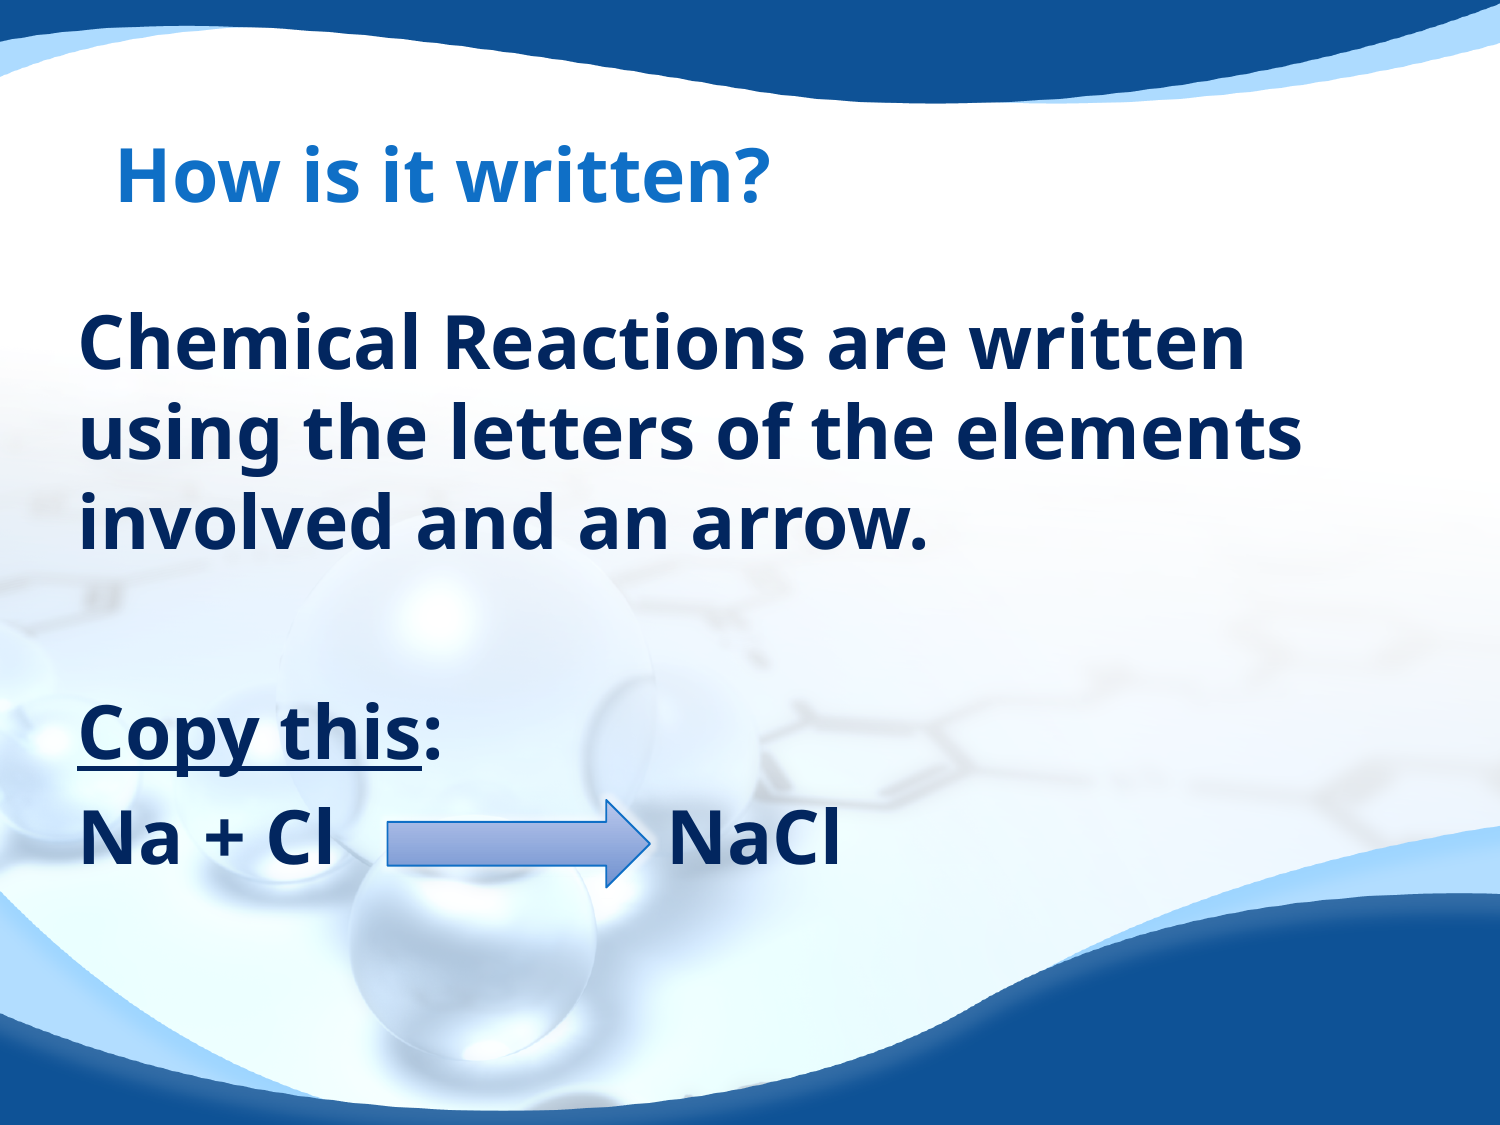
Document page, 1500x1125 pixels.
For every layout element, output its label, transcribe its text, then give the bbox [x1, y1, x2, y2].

text_box [386, 799, 651, 889]
picture [0, 0, 1500, 1125]
title How is it written? [99, 120, 1451, 226]
list Chemical Reactions are written using the letters of the elements involved and an arrow. Copy this: Na + Cl NaCl [62, 287, 1451, 1006]
